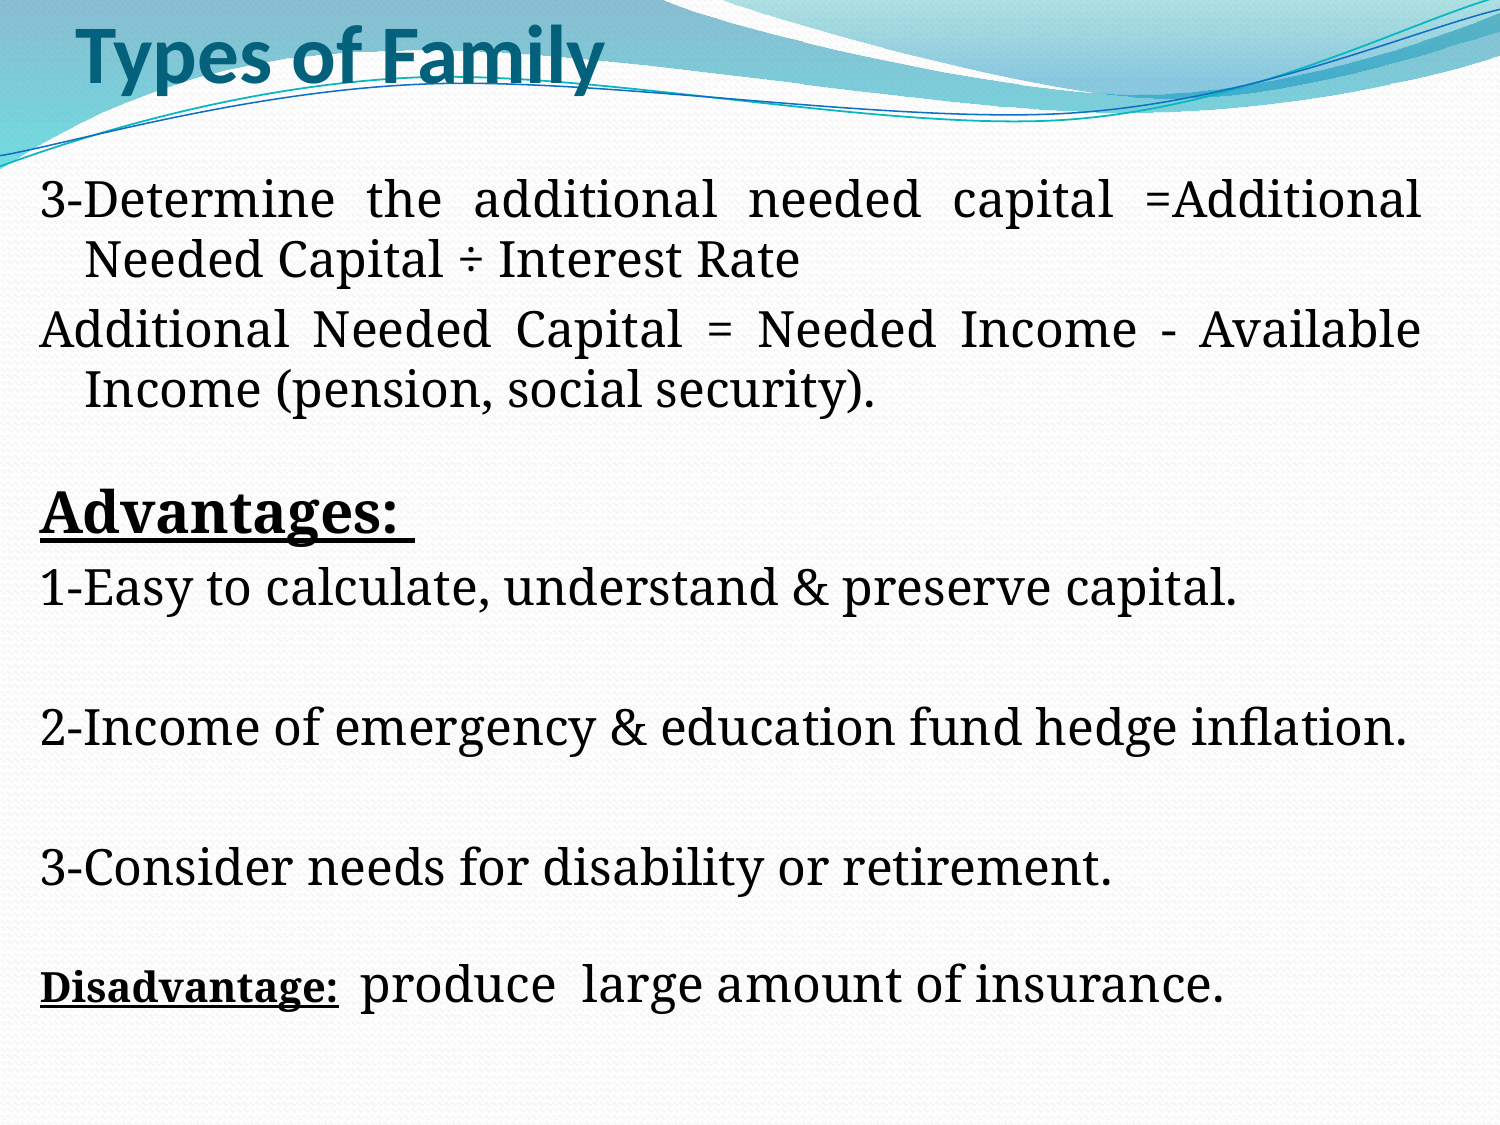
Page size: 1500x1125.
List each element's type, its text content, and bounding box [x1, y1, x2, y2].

list 3-Determine the additional needed capital =Additional Needed Capital ÷ Interest Rate Additional Needed Capital = Needed Income - Available Income (pension, social security). Advantages: 1-Easy to calculate, understand & preserve capital. 2-Income of emergency & education fund hedge inflation. 3-Consider needs for disability or retirement. Disadvantage: produce large amount of insurance. [24, 99, 1438, 1075]
title Types of Family [75, 0, 1425, 99]
